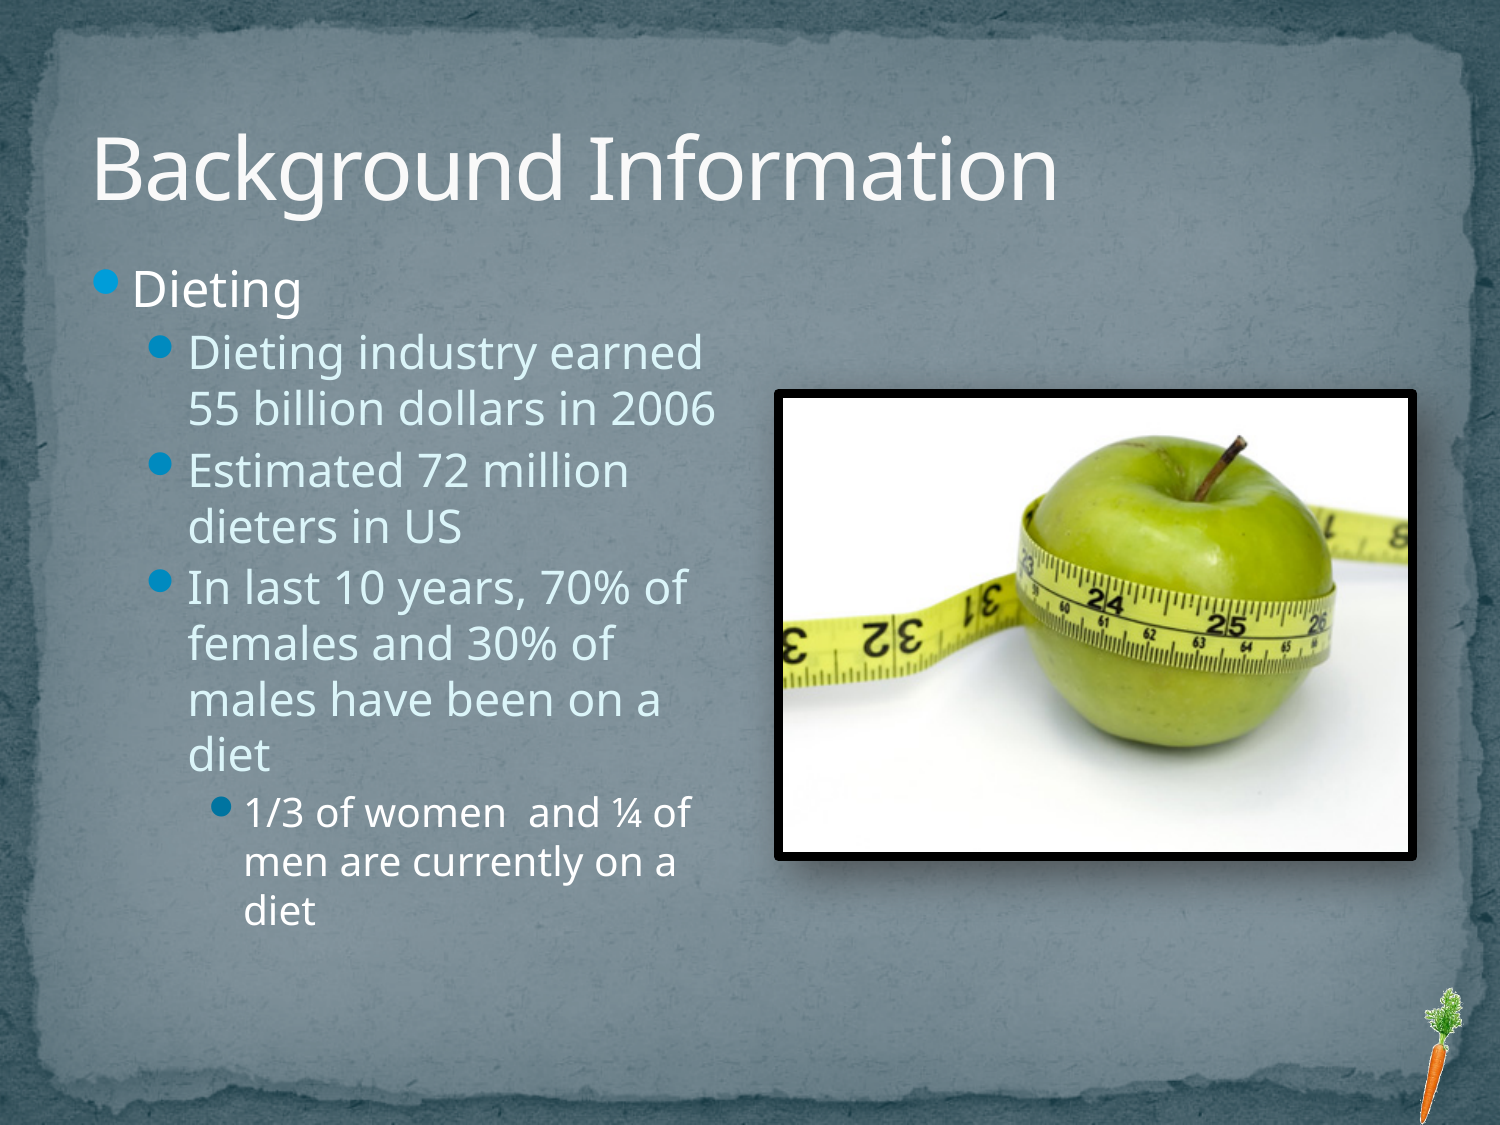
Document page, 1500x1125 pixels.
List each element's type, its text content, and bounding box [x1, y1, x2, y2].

title Background Information [74, 24, 1425, 225]
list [785, 401, 1407, 851]
picture [1412, 987, 1467, 1125]
list Dieting Dieting industry earned 55 billion dollars in 2006 Estimated 72 million dieters in US In last 10 years, 70% of females and 30% of males have been on a diet 1/3 of women and ¼ of men are currently on a diet [75, 249, 741, 1000]
